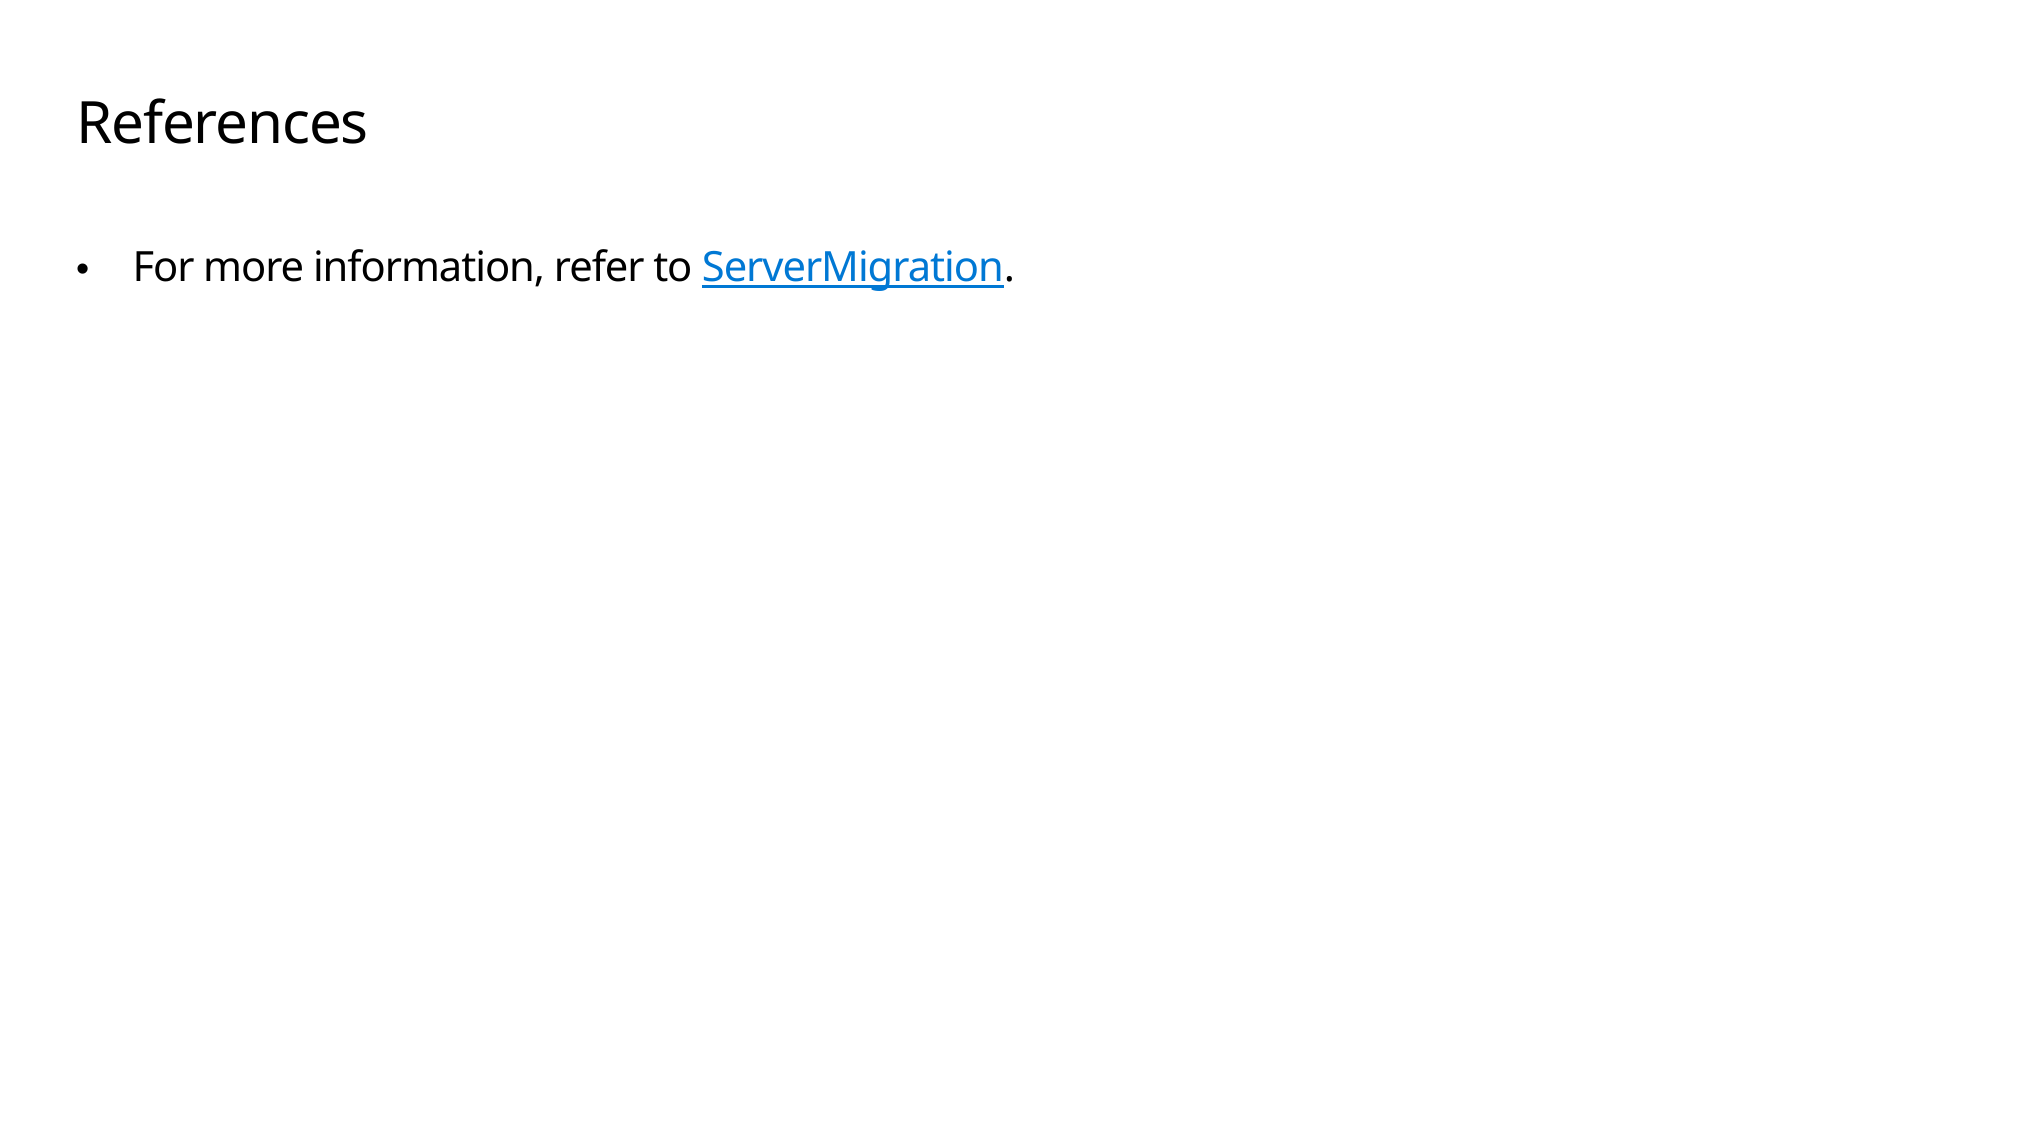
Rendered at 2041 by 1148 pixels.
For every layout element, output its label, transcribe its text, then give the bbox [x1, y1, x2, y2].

list For more information, refer to ServerMigration. [76, 240, 1970, 1074]
title References [76, 93, 1968, 161]
